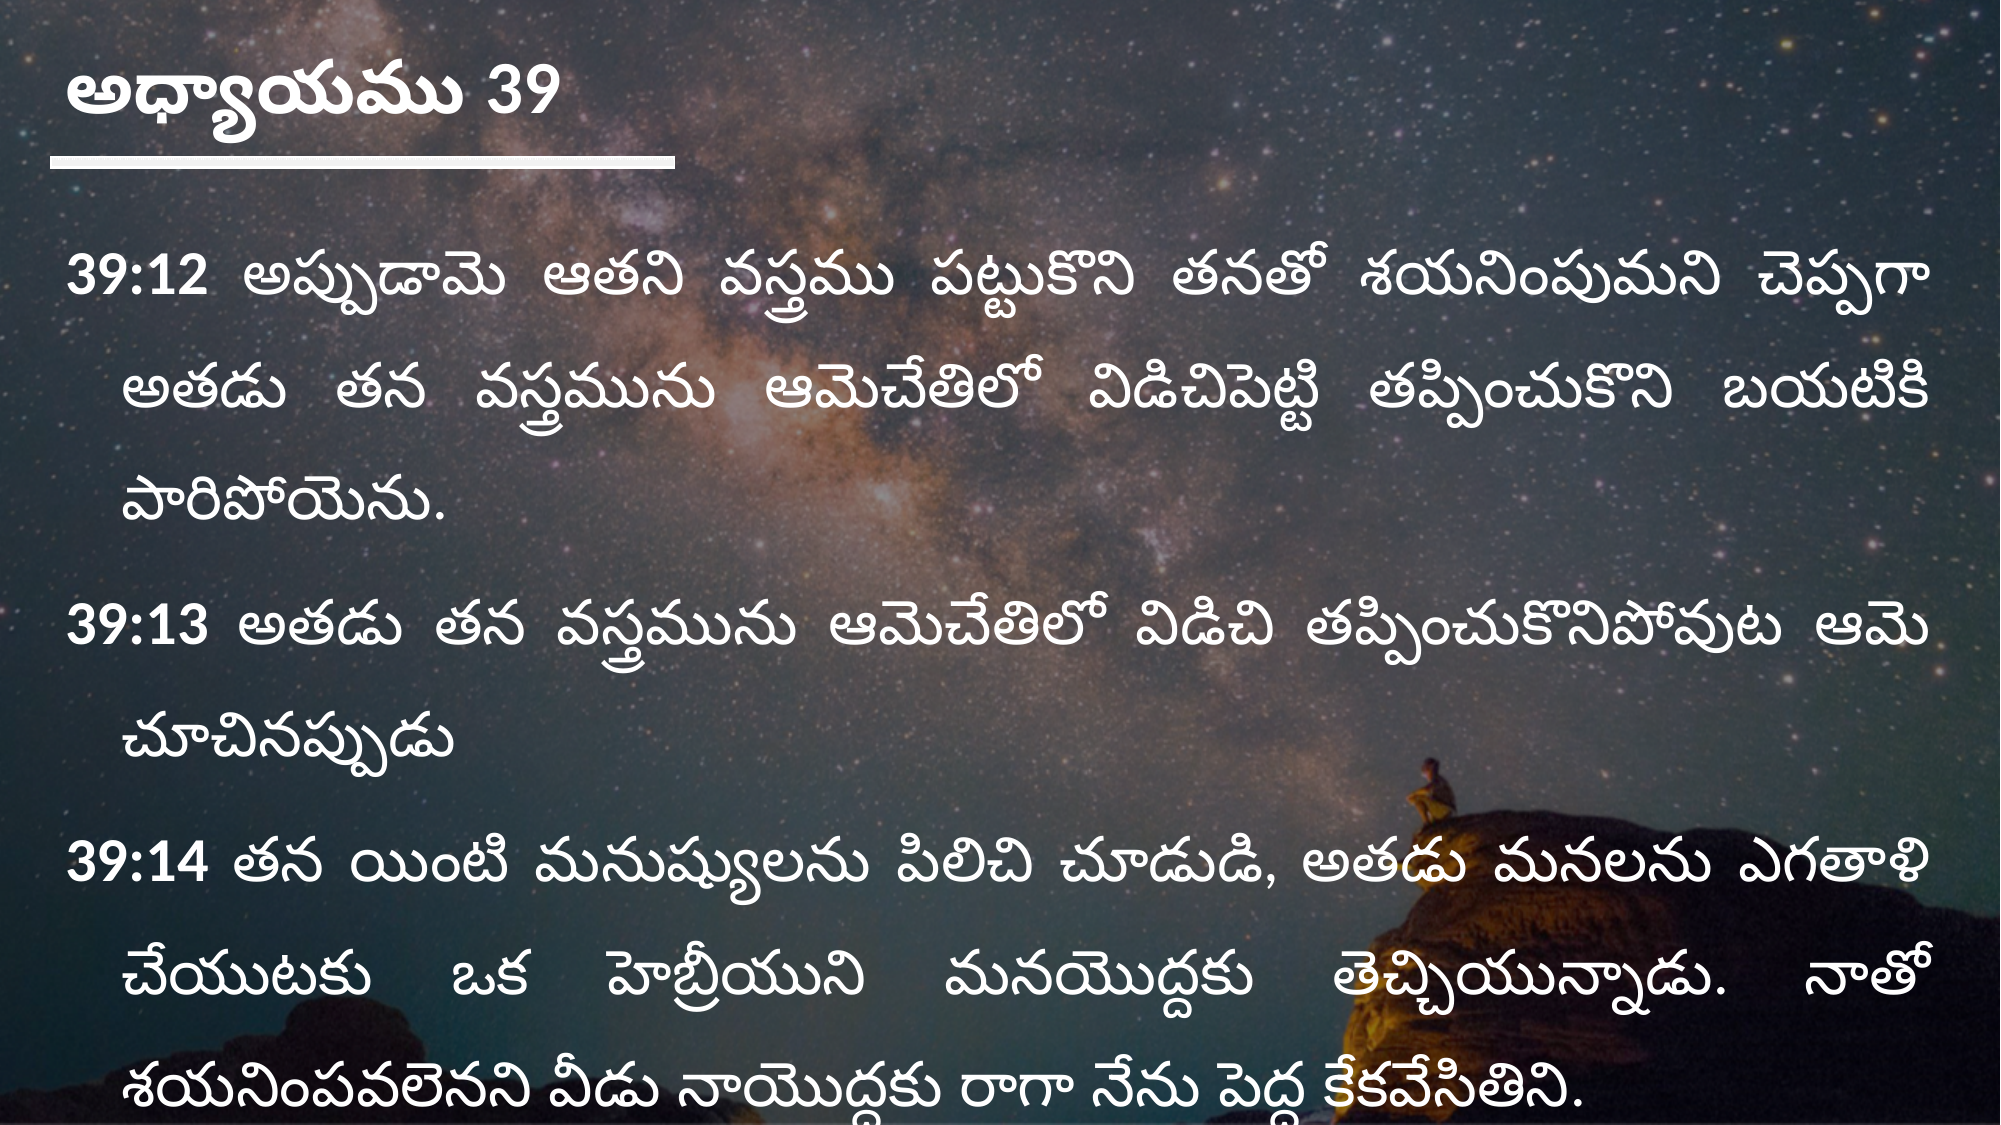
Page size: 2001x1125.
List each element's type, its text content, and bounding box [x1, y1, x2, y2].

picture [0, 0, 2000, 1125]
title అధ్యాయము 39 [50, 0, 1925, 167]
list 39:12 అప్పుడామె ఆతని వస్త్రము పట్టుకొని తనతో శయనింపుమని చెప్పగా అతడు తన వస్త్రమును ఆమెచేతిలో విడిచిపెట్టి తప్పించుకొని బయటికి పారిపోయెను. 39:13 అతడు తన వస్త్రమును ఆమెచేతిలో విడిచి తప్పించుకొనిపోవుట ఆమె చూచినప్పుడు 39:14 తన యింటి మనుష్యులను పిలిచి చూడుడి, అతడు మనలను ఎగతాళి చేయుటకు ఒక హెబ్రీయుని మనయొద్దకు తెచ్చియున్నాడు. నాతో శయనింపవలెనని వీడు నాయొద్దకు రాగా నేను పెద్ద కేకవేసితిని. [50, 187, 1946, 1063]
